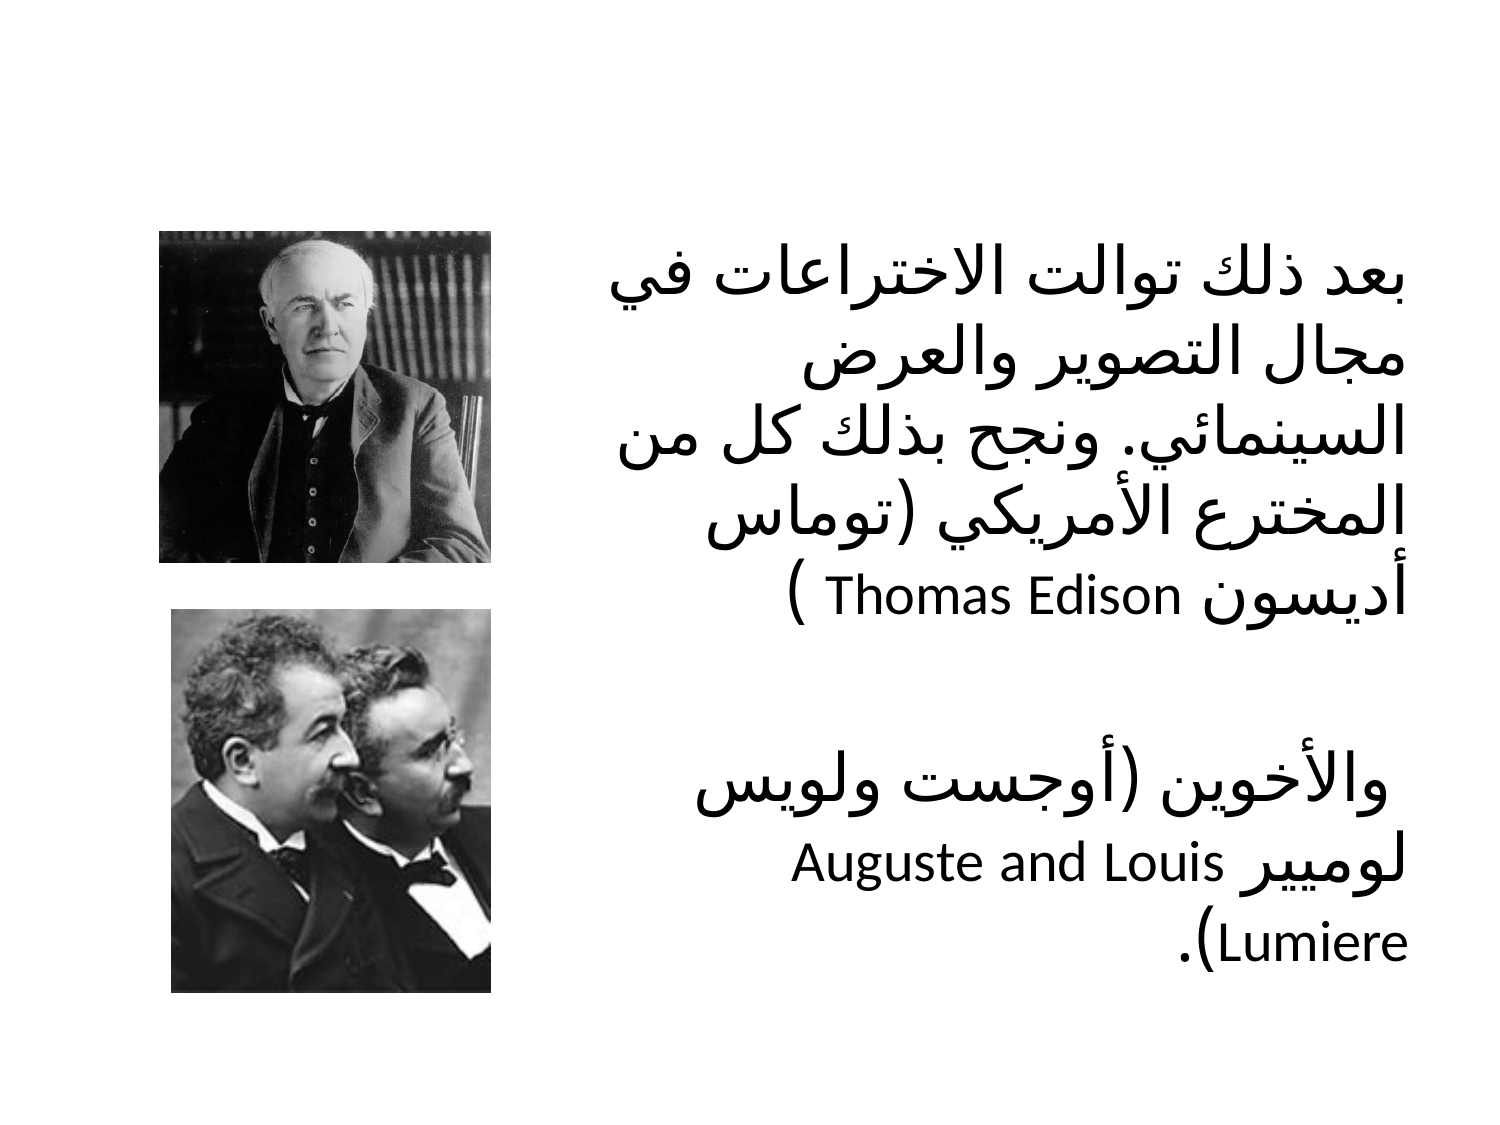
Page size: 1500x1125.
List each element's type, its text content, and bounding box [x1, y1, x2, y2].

list بعد ذلك توالت الاختراعات في مجال التصوير والعرض السينمائي. ونجح بذلك كل من المخترع الأمريكي (توماس أديسون Thomas Edison ) والأخوين (أوجست ولويس لوميير Auguste and Louis Lumiere). [561, 219, 1425, 1005]
picture [159, 231, 491, 563]
picture [170, 609, 491, 993]
